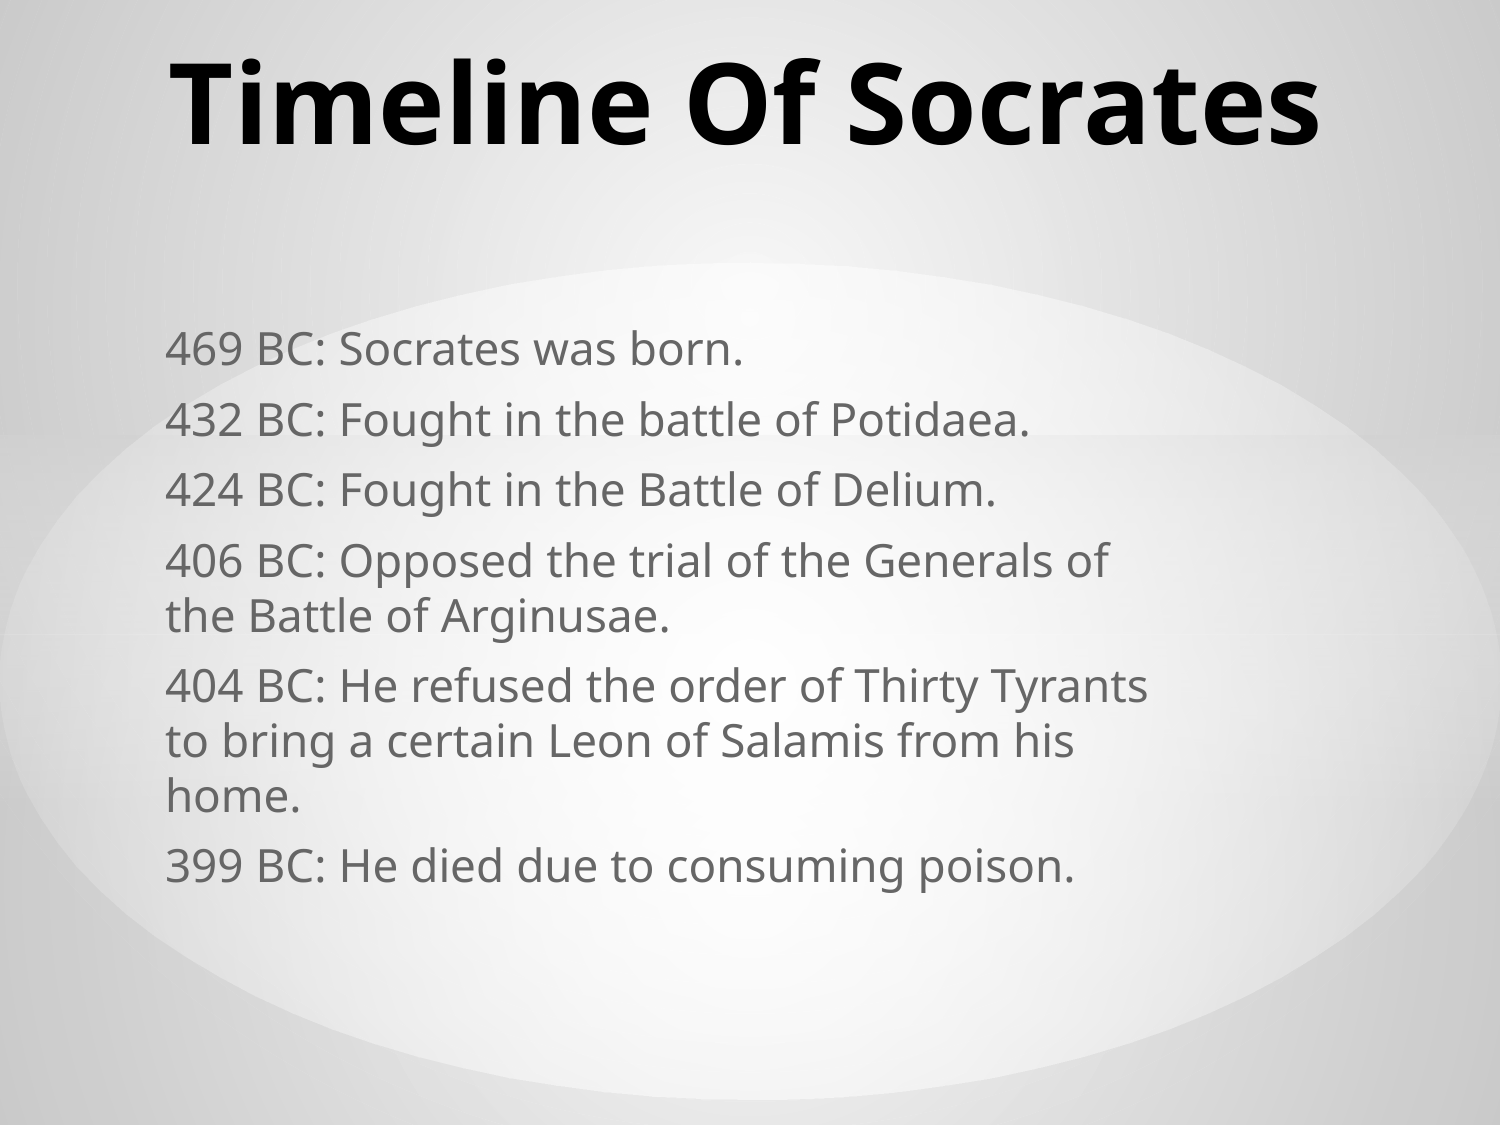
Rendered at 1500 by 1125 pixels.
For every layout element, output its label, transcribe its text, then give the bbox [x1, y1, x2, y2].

title Timeline Of Socrates [99, 24, 1363, 225]
subtitle 469 BC: Socrates was born. 432 BC: Fought in the battle of Potidaea. 424 BC: Fought in the Battle of Delium. 406 BC: Opposed the trial of the Generals of the Battle of Arginusae. 404 BC: He refused the order of Thirty Tyrants to bring a certain Leon of Salamis from his home. 399 BC: He died due to consuming poison. [150, 312, 1167, 974]
